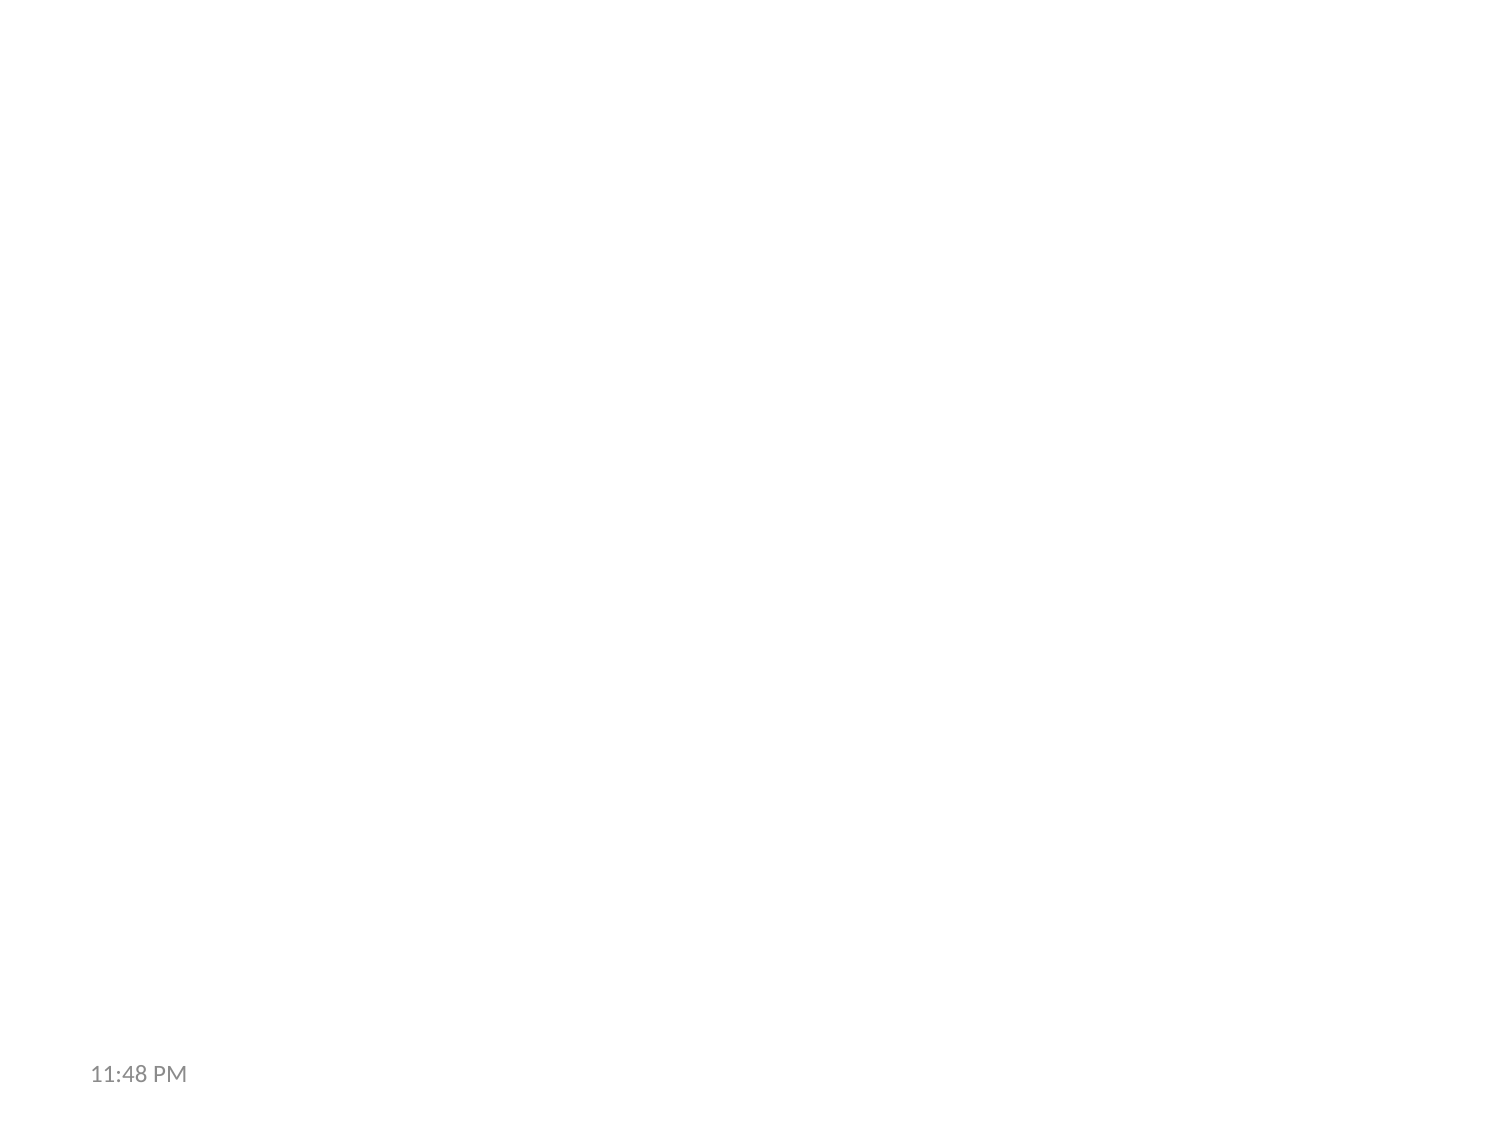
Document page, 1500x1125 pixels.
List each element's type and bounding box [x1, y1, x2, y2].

slide_number [75, 1042, 425, 1103]
